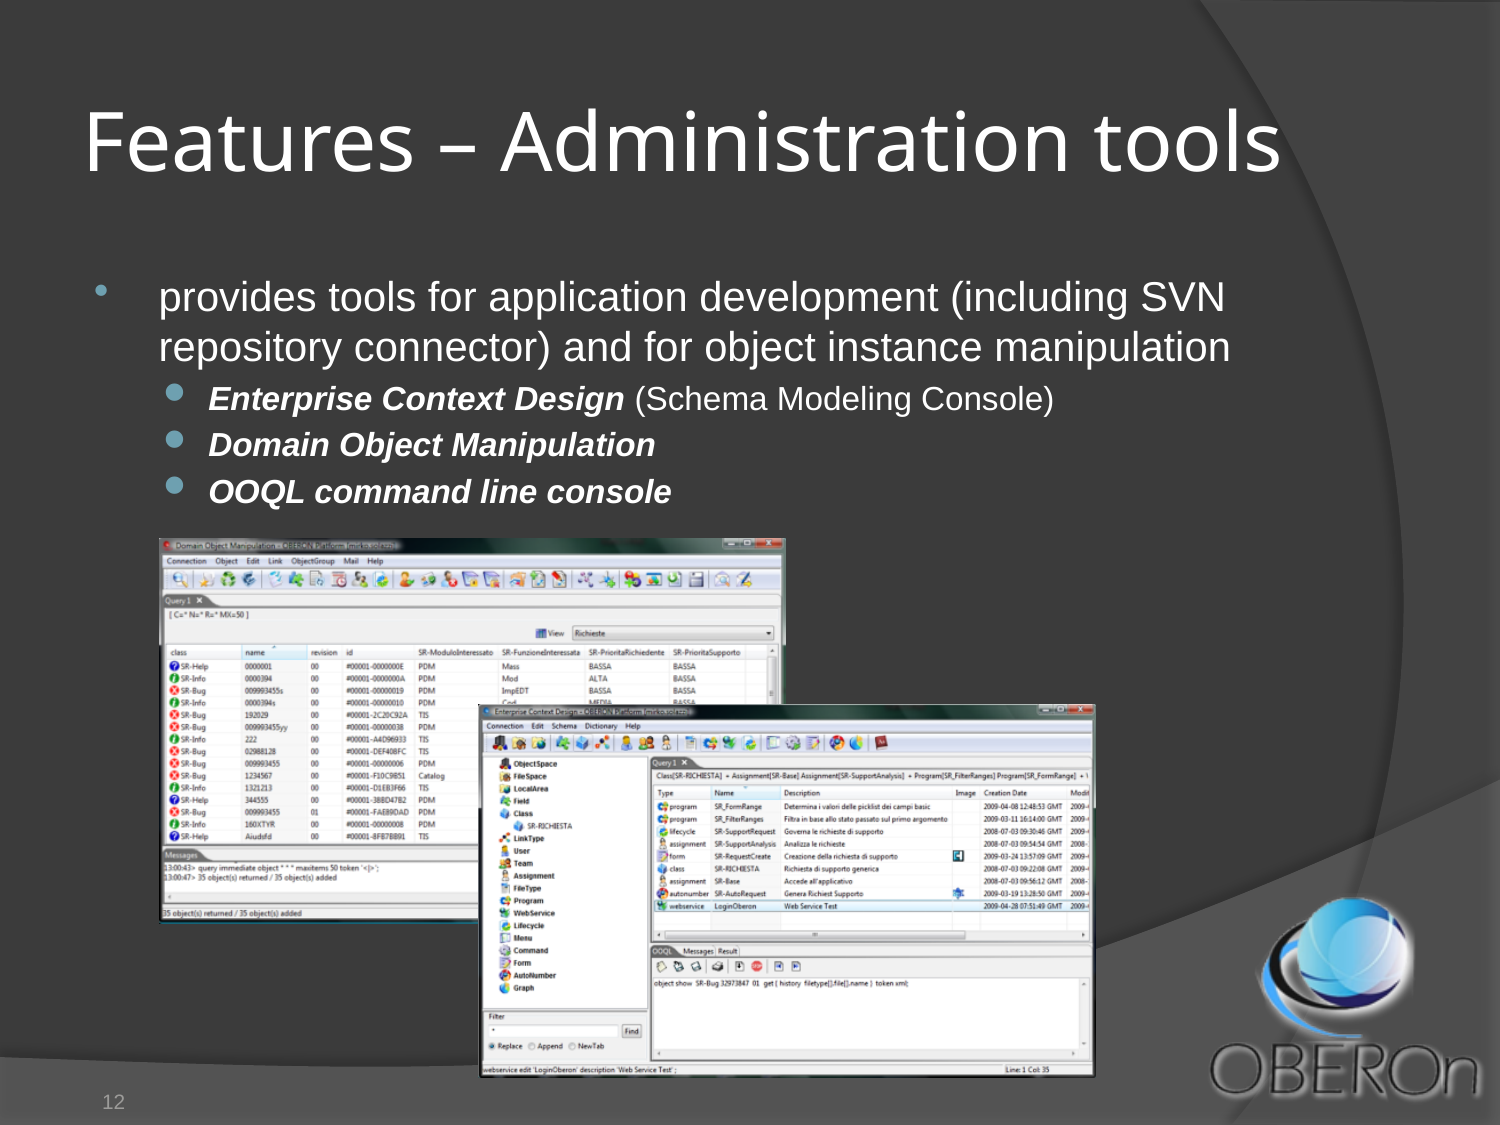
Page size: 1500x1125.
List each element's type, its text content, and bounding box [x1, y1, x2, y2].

picture [1198, 892, 1489, 1105]
title Features – Administration tools [75, 45, 1400, 233]
slide_number 12 [0, 1053, 125, 1114]
list provides tools for application development (including SVN repository connector) and for object instance manipulation Enterprise Context Design (Schema Modeling Console) Domain Object Manipulation OOQL command line console [75, 262, 1376, 1005]
picture [159, 538, 786, 924]
picture [477, 703, 1096, 1078]
